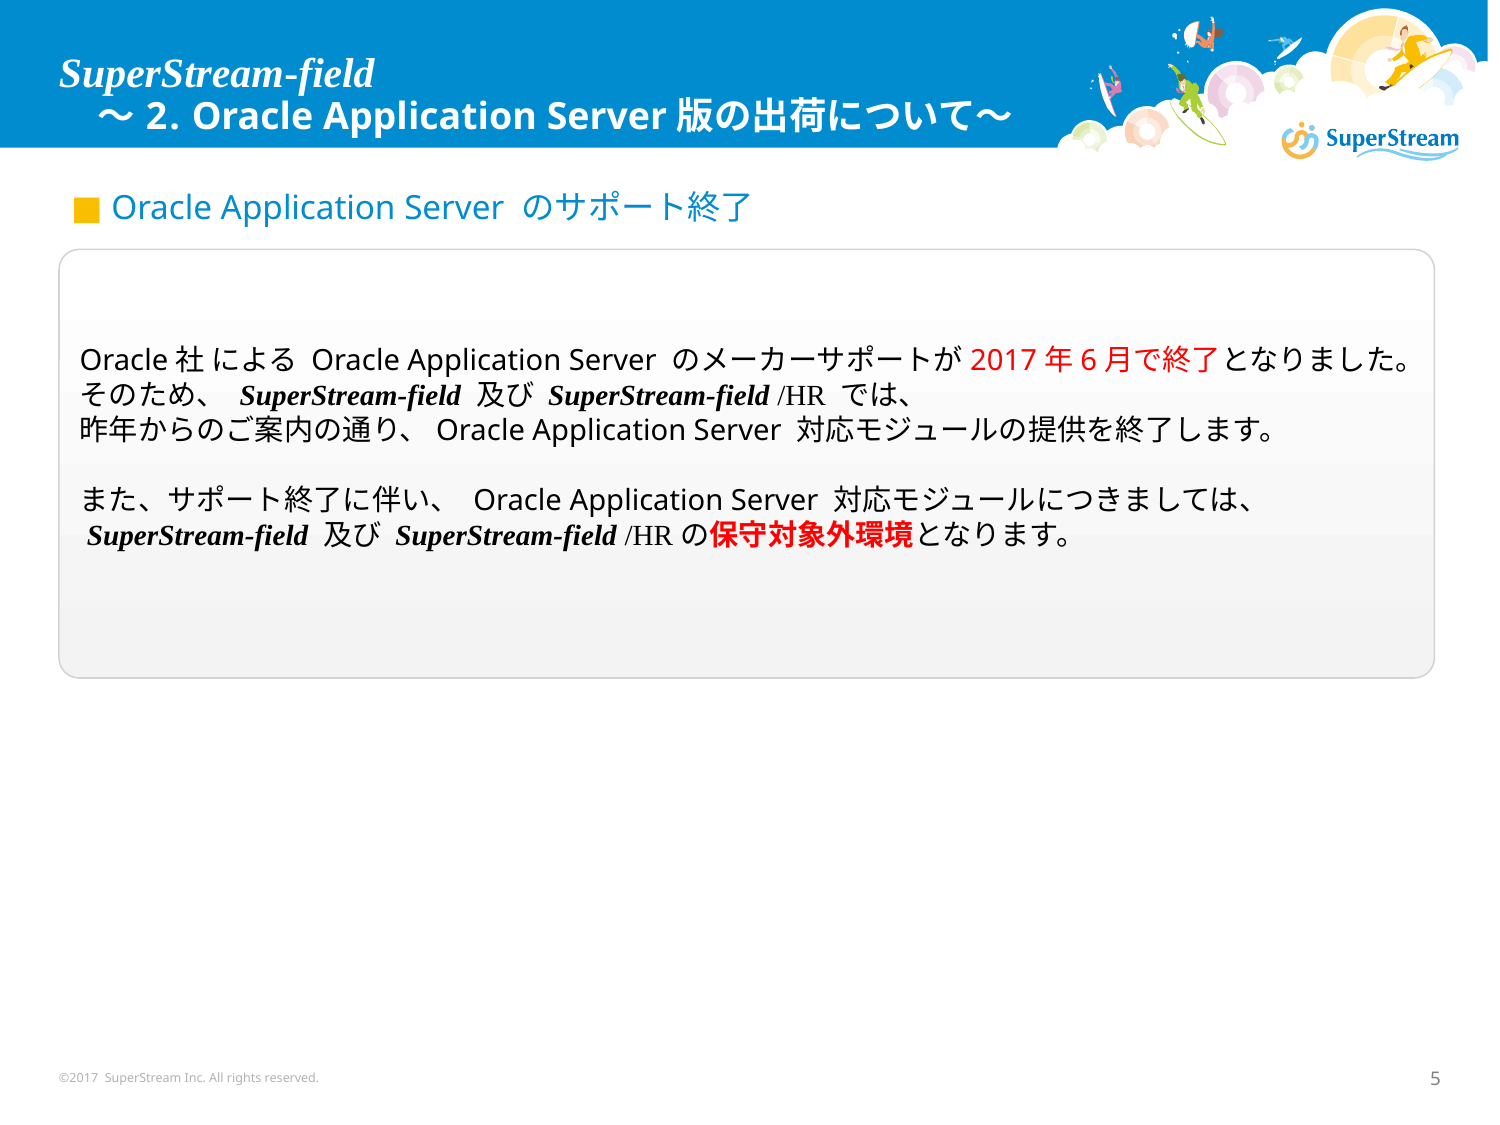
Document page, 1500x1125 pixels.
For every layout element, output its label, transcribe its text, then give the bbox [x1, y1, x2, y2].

footer ©2017 SuperStream Inc. All rights reserved. [59, 1057, 414, 1087]
text_box ■ Oracle Application Server のサポート終了 [56, 178, 770, 234]
text_box Oracle社 による Oracle Application Server のメーカーサポートが2017年6月で終了となりました。 そのため、 SuperStream-field 及び SuperStream-field /HR では、 昨年からのご案内の通り、Oracle Application Server 対応モジュールの提供を終了します。 また、サポート終了に伴い、 Oracle Application Server 対応モジュールにつきましては、 SuperStream-field 及び SuperStream-field /HRの保守対象外環境となります。 [58, 249, 1435, 679]
slide_number 5 [1381, 1062, 1441, 1093]
title SuperStream-field ～2. Oracle Application Server版の出荷について～ [59, 19, 1099, 138]
